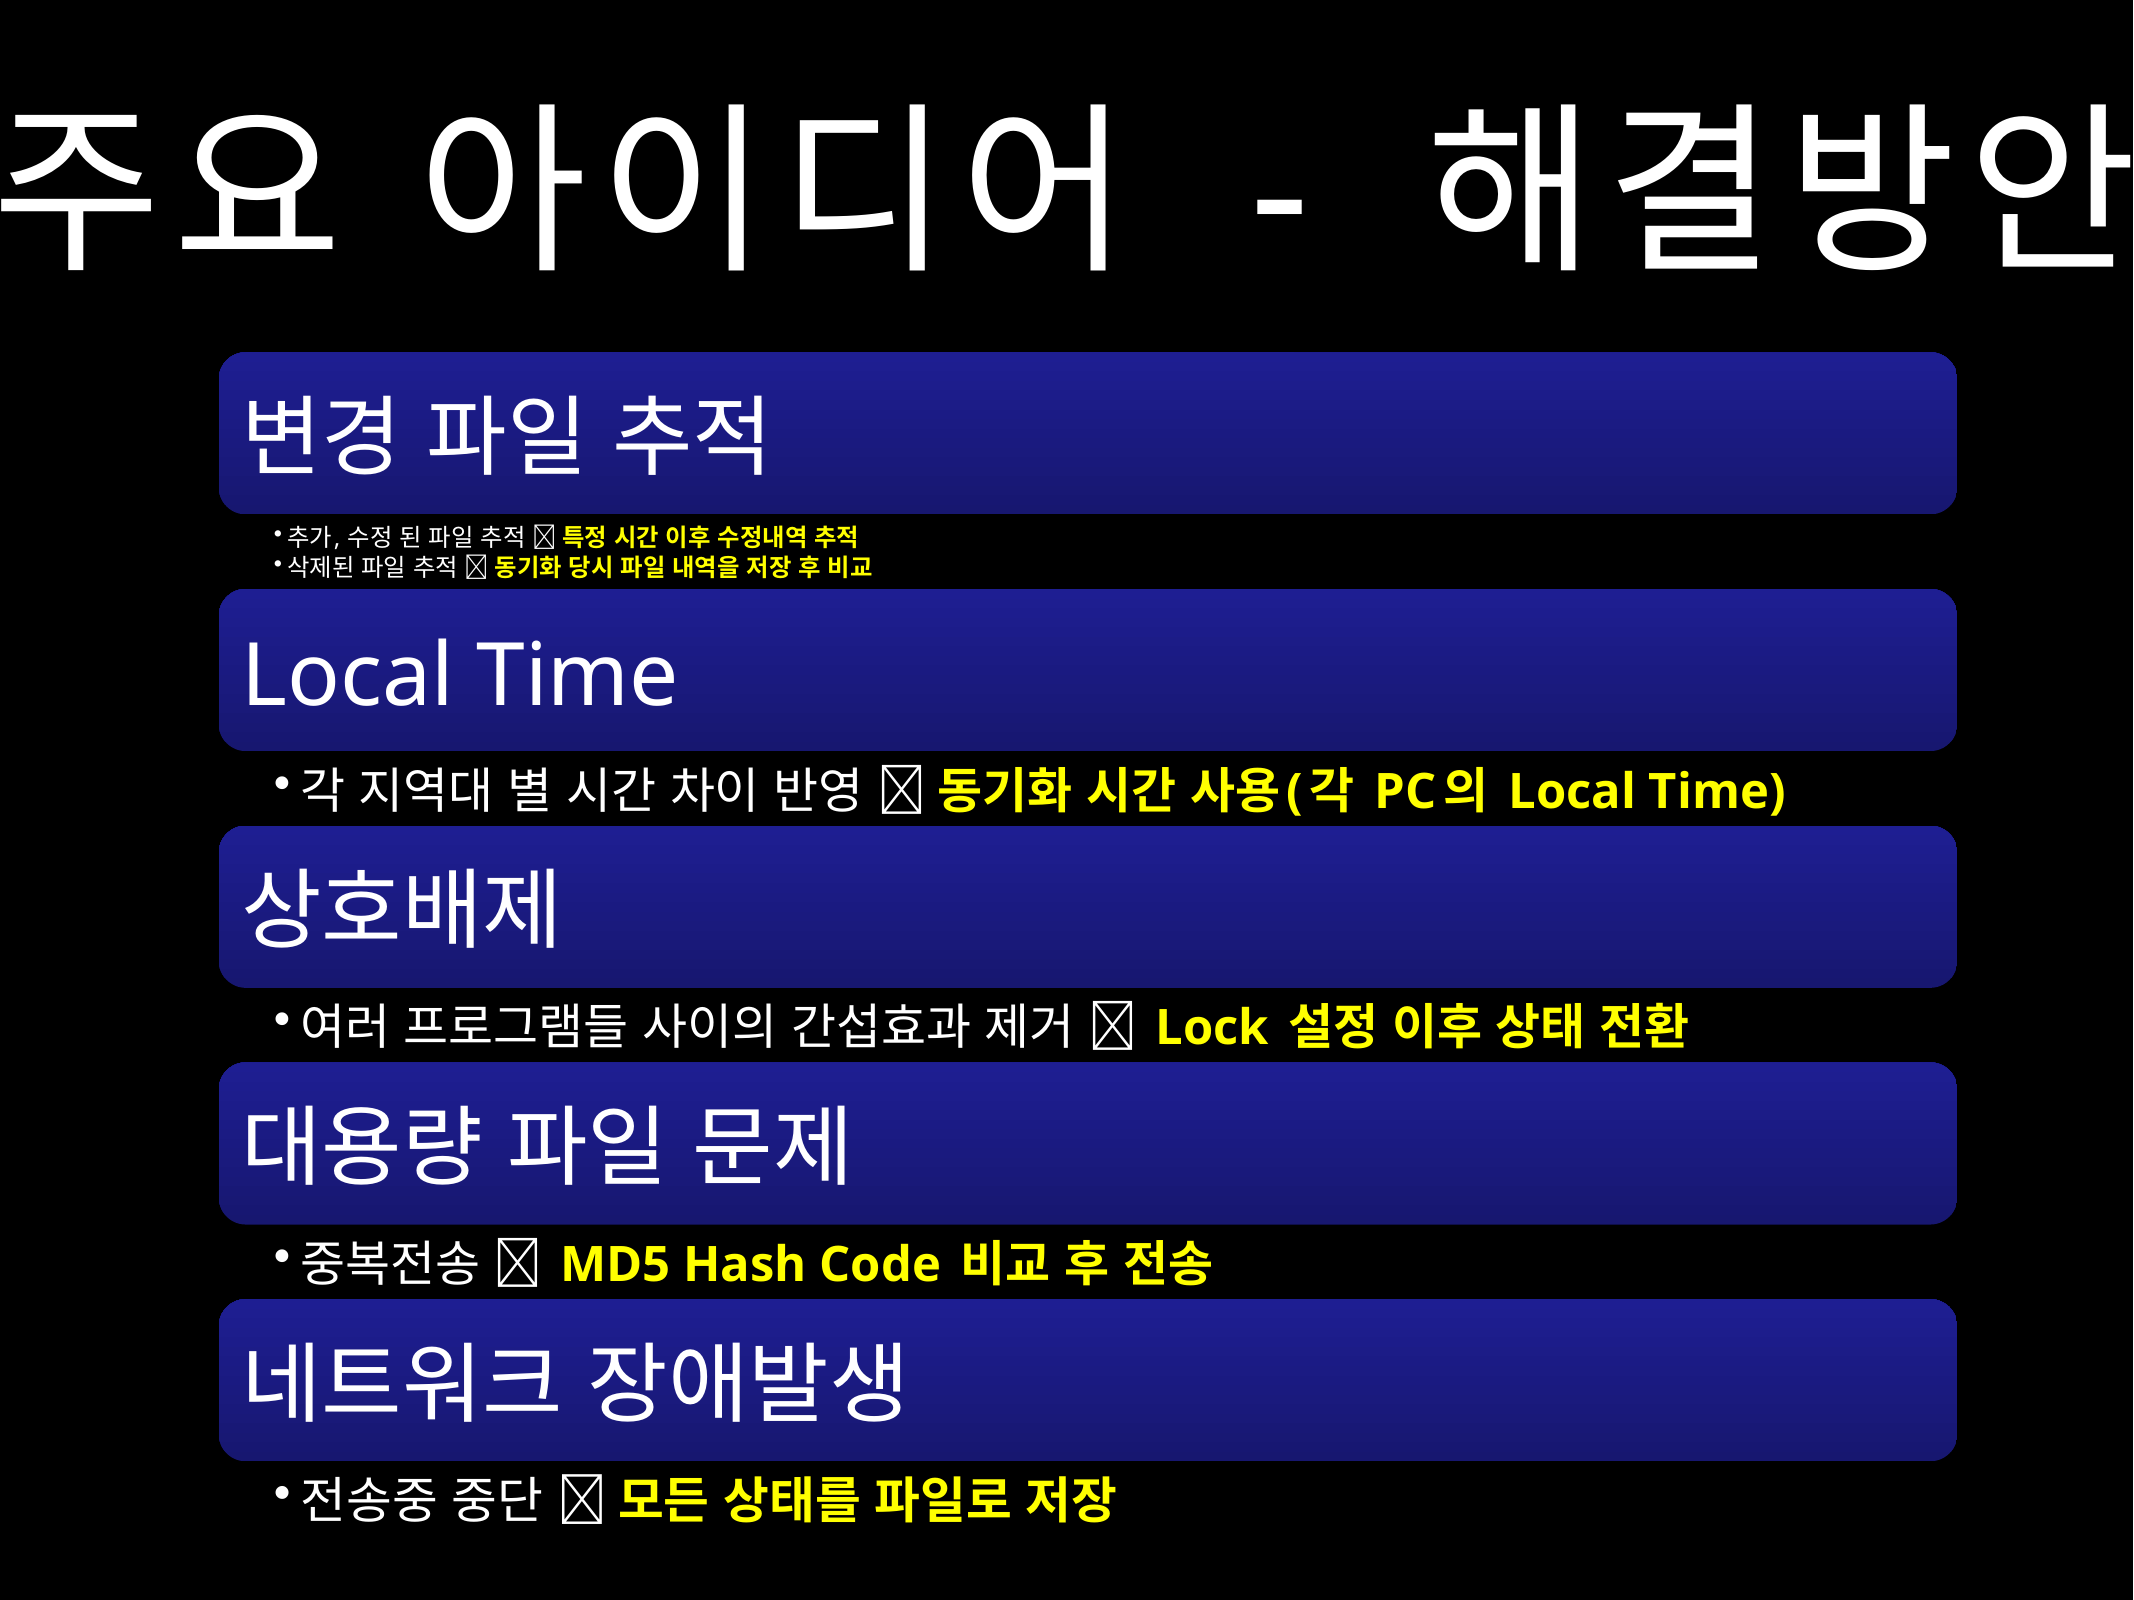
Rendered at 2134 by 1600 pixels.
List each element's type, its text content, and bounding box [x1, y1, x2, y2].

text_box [218, 351, 1958, 1537]
text_box 3. 주요 아이디어 - 해결방안 [0, 73, 2134, 294]
